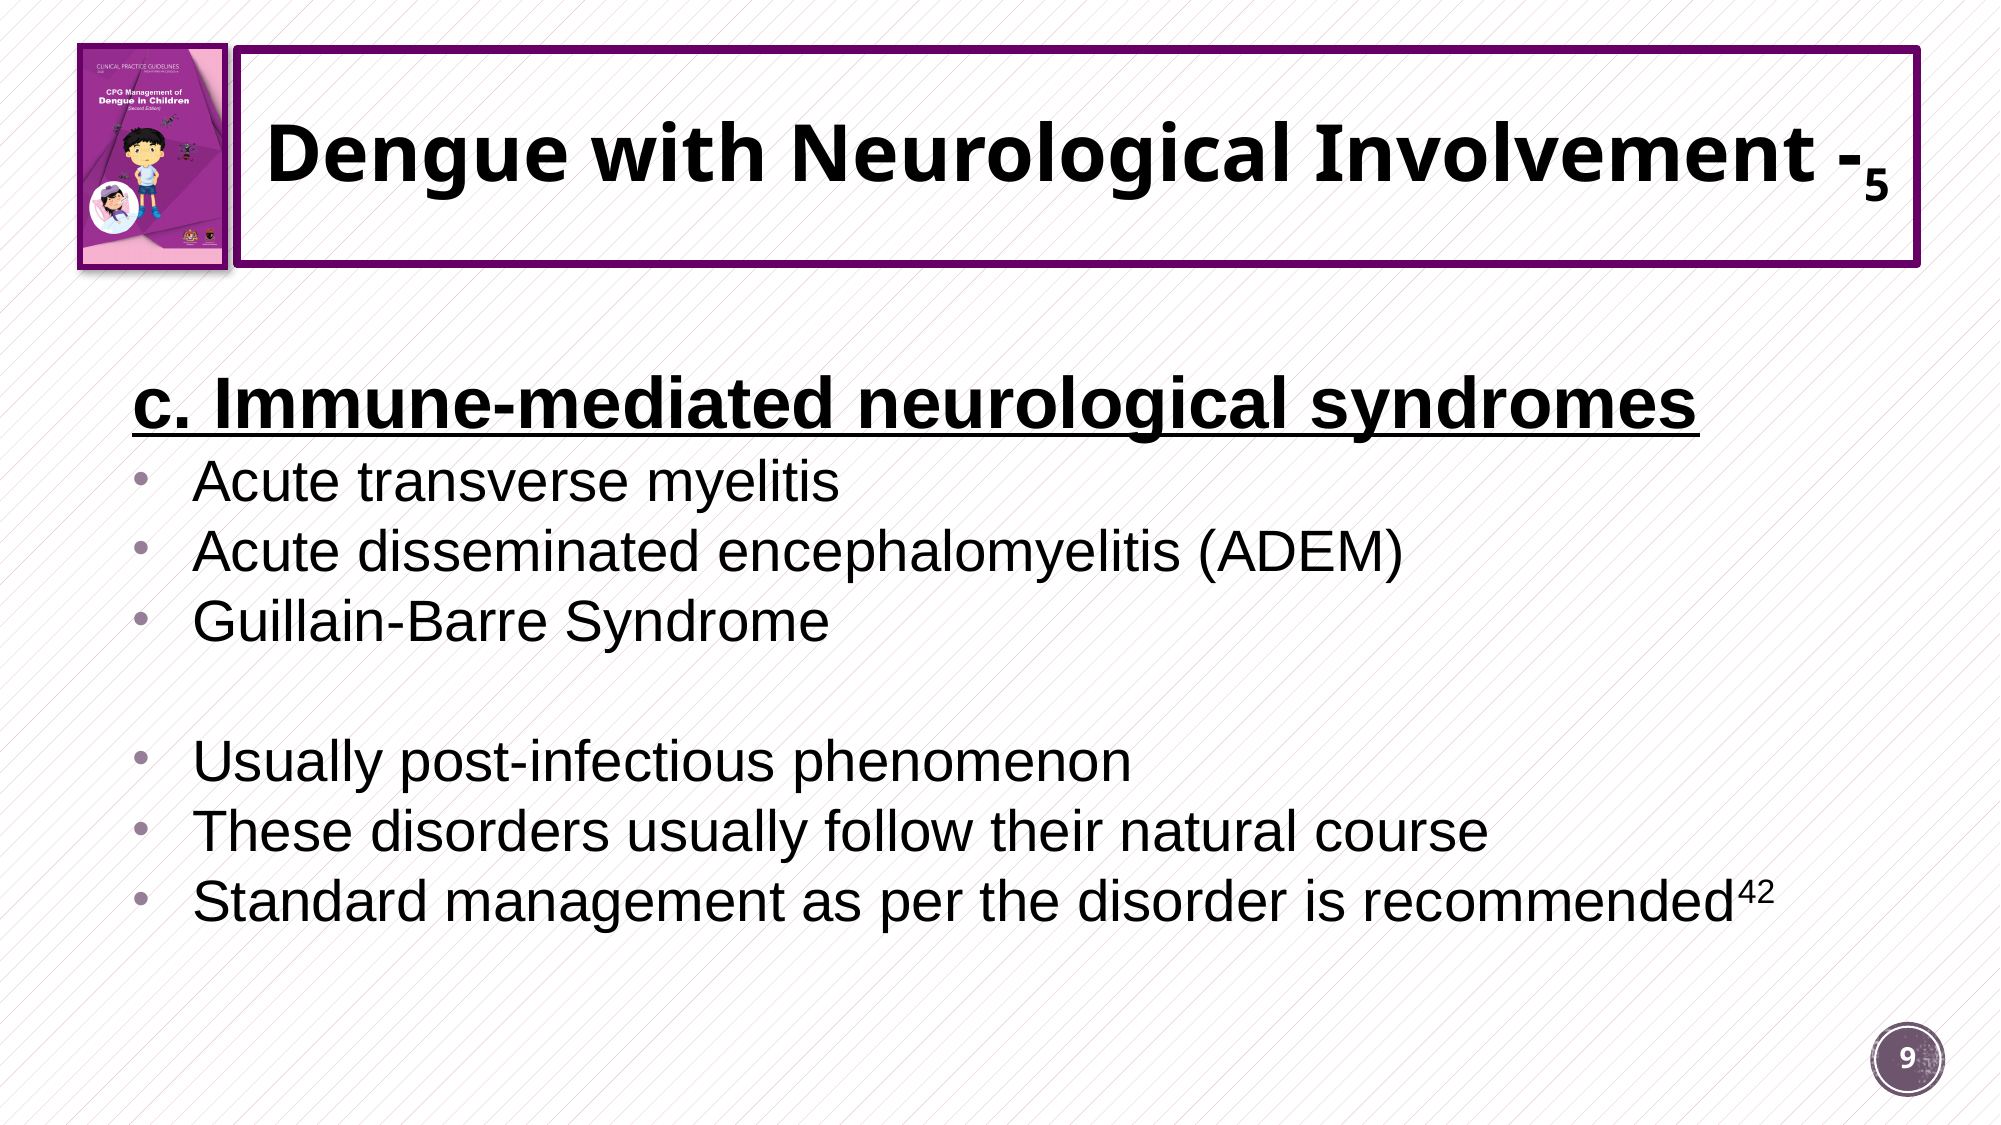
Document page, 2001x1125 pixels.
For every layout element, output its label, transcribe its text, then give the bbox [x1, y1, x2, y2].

slide_number 9 [1855, 1028, 1961, 1089]
picture [83, 49, 222, 264]
list c. Immune-mediated neurological syndromes Acute transverse myelitis Acute disseminated encephalomyelitis (ADEM) Guillain-Barre Syndrome Usually post-infectious phenomenon These disorders usually follow their natural course Standard management as per the disorder is recommended42 [117, 348, 1888, 1013]
text_box Dengue with Neurological Involvement -5 [237, 49, 1918, 264]
